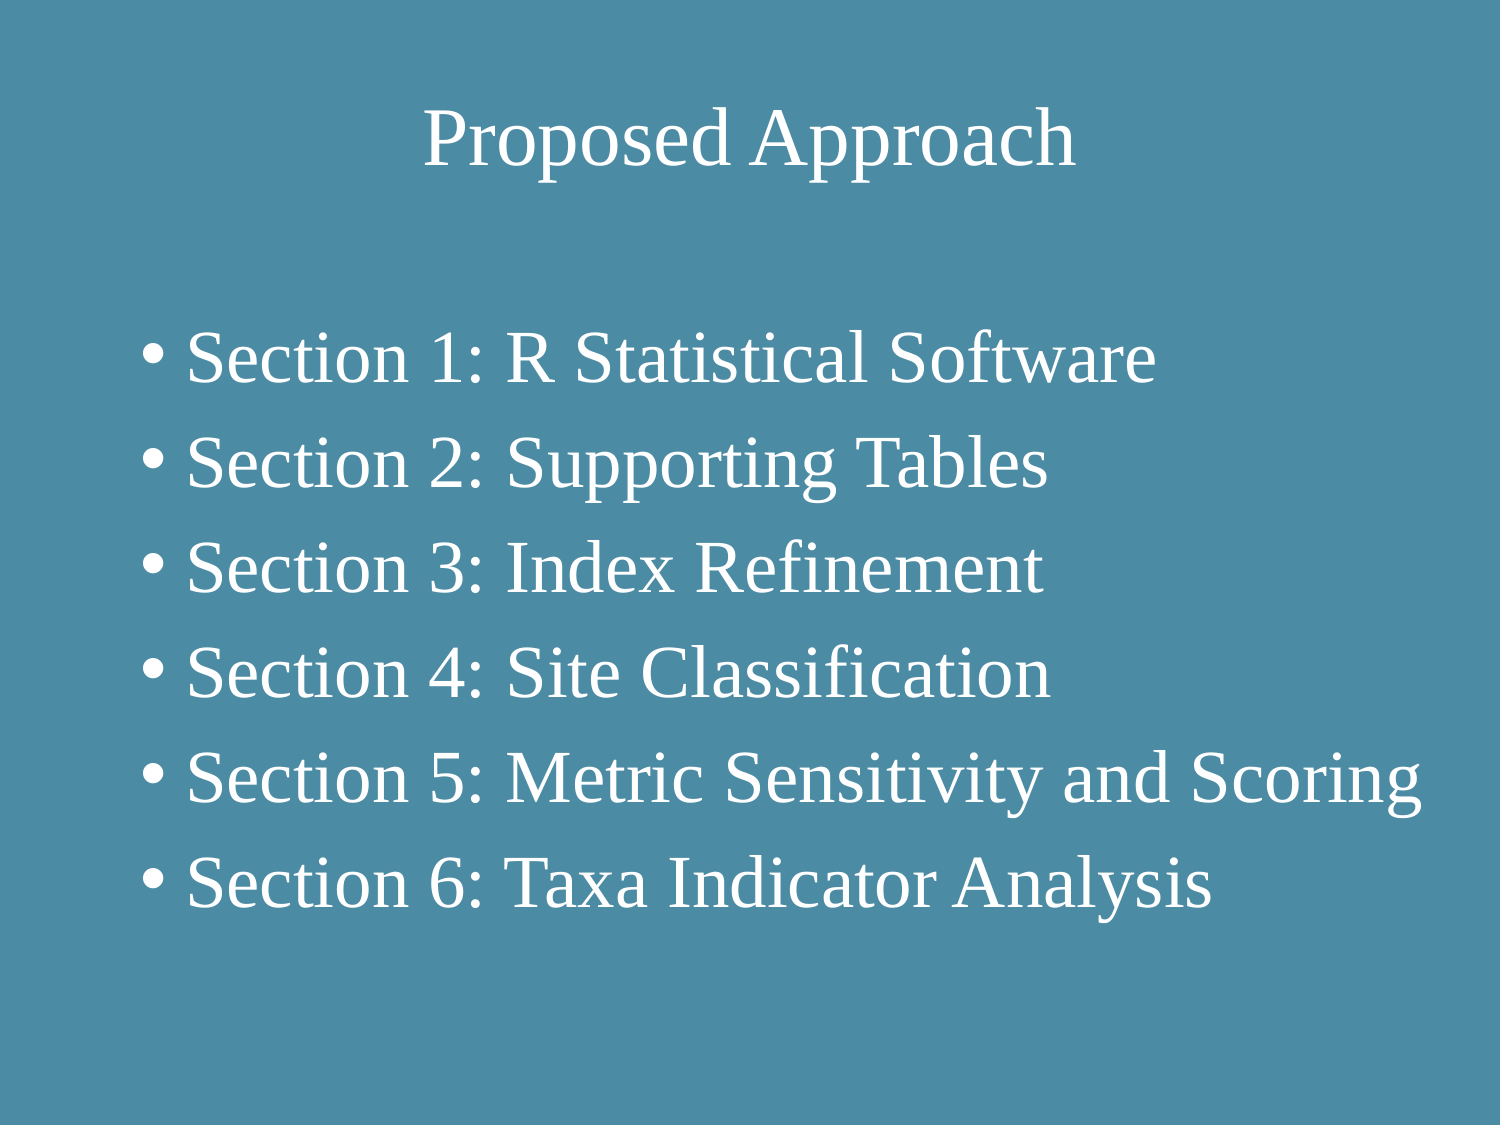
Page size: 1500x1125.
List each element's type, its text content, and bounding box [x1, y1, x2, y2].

title Proposed Approach [75, 75, 1425, 250]
list Section 1: R Statistical Software Section 2: Supporting Tables Section 3: Index Refinement Section 4: Site Classification Section 5: Metric Sensitivity and Scoring Section 6: Taxa Indicator Analysis [125, 299, 1450, 1100]
